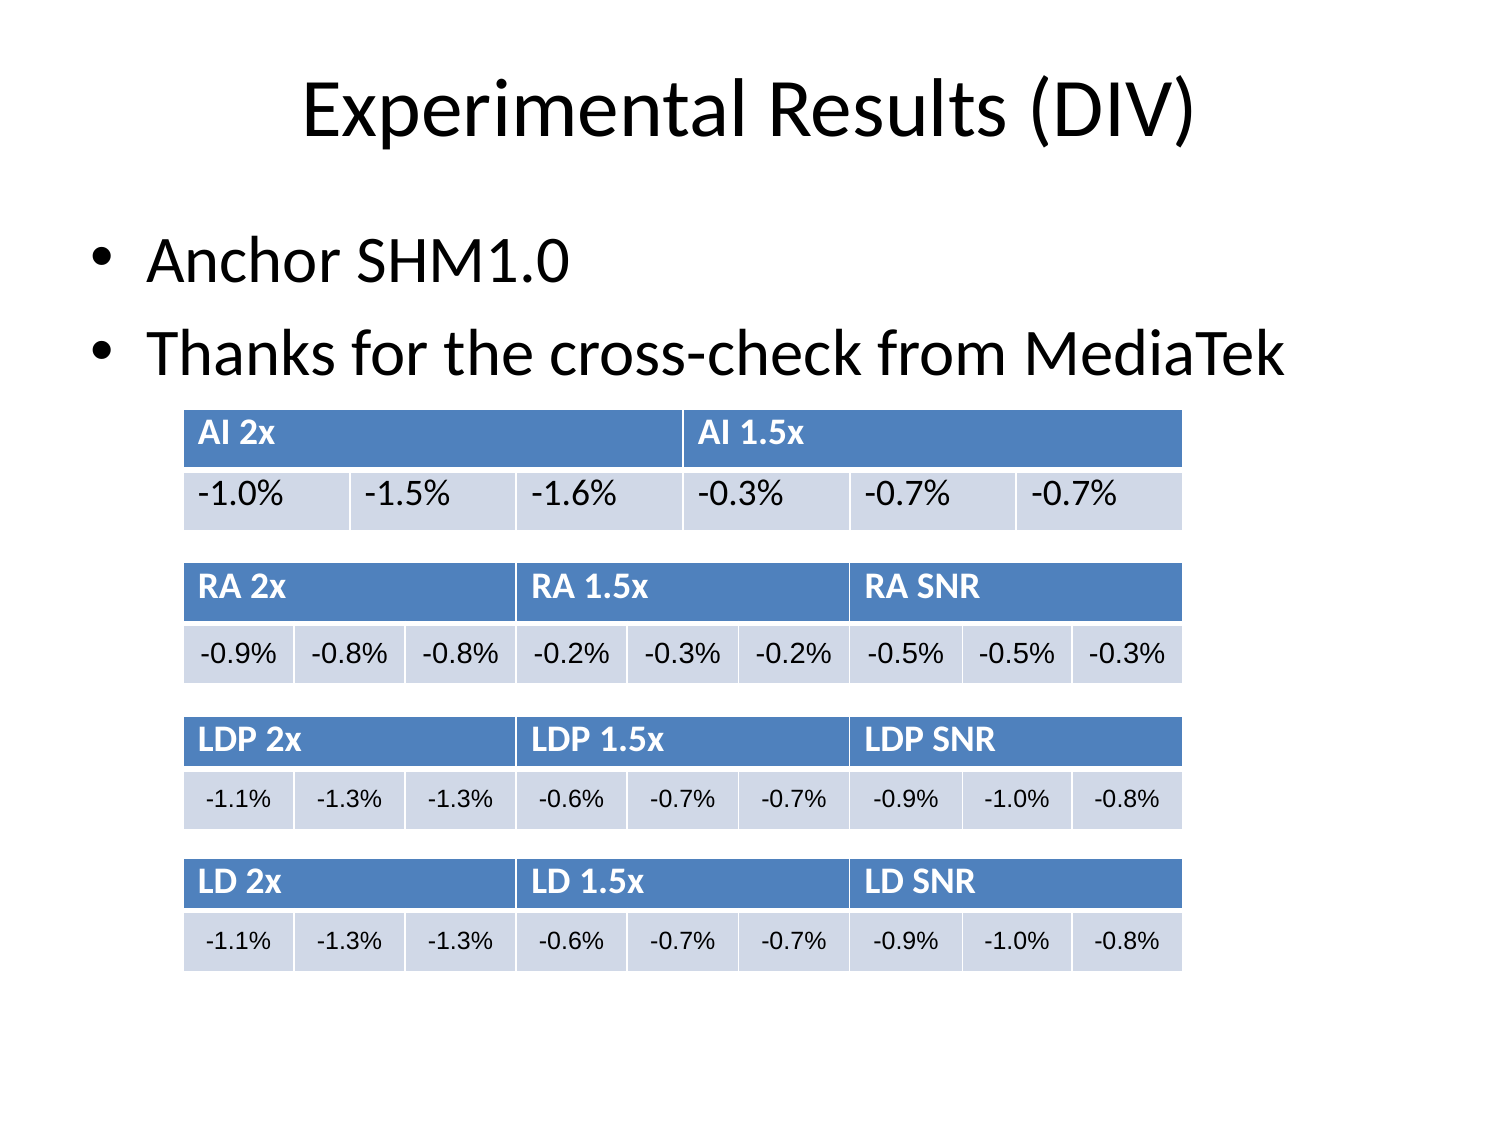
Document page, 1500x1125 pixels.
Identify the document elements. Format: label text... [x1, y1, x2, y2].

table_header LD 2x [184, 859, 515, 908]
table_cell -1.3% [406, 772, 515, 829]
table_header RA SNR [850, 563, 1182, 621]
table_cell -1.3% [295, 913, 404, 971]
table_cell -0.7% [628, 772, 738, 829]
table_cell -0.8% [295, 626, 404, 683]
table_cell -1.1% [184, 772, 293, 829]
table_cell -0.7% [739, 913, 849, 971]
table_cell -1.0% [963, 772, 1071, 829]
table_cell -1.0% [184, 473, 349, 530]
table_cell -0.7% [851, 473, 1015, 530]
table_header LDP 1.5x [517, 717, 849, 766]
table_header LDP 2x [184, 717, 515, 766]
table_cell -0.7% [1017, 473, 1182, 530]
table_cell -1.3% [295, 772, 404, 829]
table_cell -0.6% [517, 772, 626, 829]
table_cell -0.9% [184, 626, 293, 683]
table_cell -1.5% [351, 473, 515, 530]
table_cell -0.8% [1073, 772, 1182, 829]
table_cell -0.2% [739, 626, 849, 683]
table_header LD SNR [850, 859, 1182, 908]
table_cell -0.7% [739, 772, 849, 829]
table_header AI 2x [184, 410, 682, 467]
table_cell -0.6% [517, 913, 626, 971]
table_cell -0.3% [684, 473, 849, 530]
table_header LD 1.5x [517, 859, 849, 908]
table_cell -1.6% [517, 473, 682, 530]
table_cell -1.0% [963, 913, 1071, 971]
table_cell -0.3% [1073, 626, 1182, 683]
table_cell -0.5% [850, 626, 962, 683]
table_cell -0.9% [850, 913, 962, 971]
table_header RA 1.5x [517, 563, 849, 621]
table_cell -1.1% [184, 913, 293, 971]
table_cell -0.9% [850, 772, 962, 829]
table_cell -0.7% [628, 913, 738, 971]
table_cell -0.5% [963, 626, 1071, 683]
table_cell -0.2% [517, 626, 626, 683]
table_cell -0.8% [406, 626, 515, 683]
table_header AI 1.5x [684, 410, 1182, 467]
list Anchor SHM1.0 Thanks for the cross-check from MediaTek [75, 208, 1425, 951]
table_cell -1.3% [406, 913, 515, 971]
table_cell -0.3% [628, 626, 738, 683]
title Experimental Results (DIV) [75, 45, 1425, 161]
table_header LDP SNR [850, 717, 1182, 766]
table_cell -0.8% [1073, 913, 1182, 971]
table_header RA 2x [184, 563, 515, 621]
